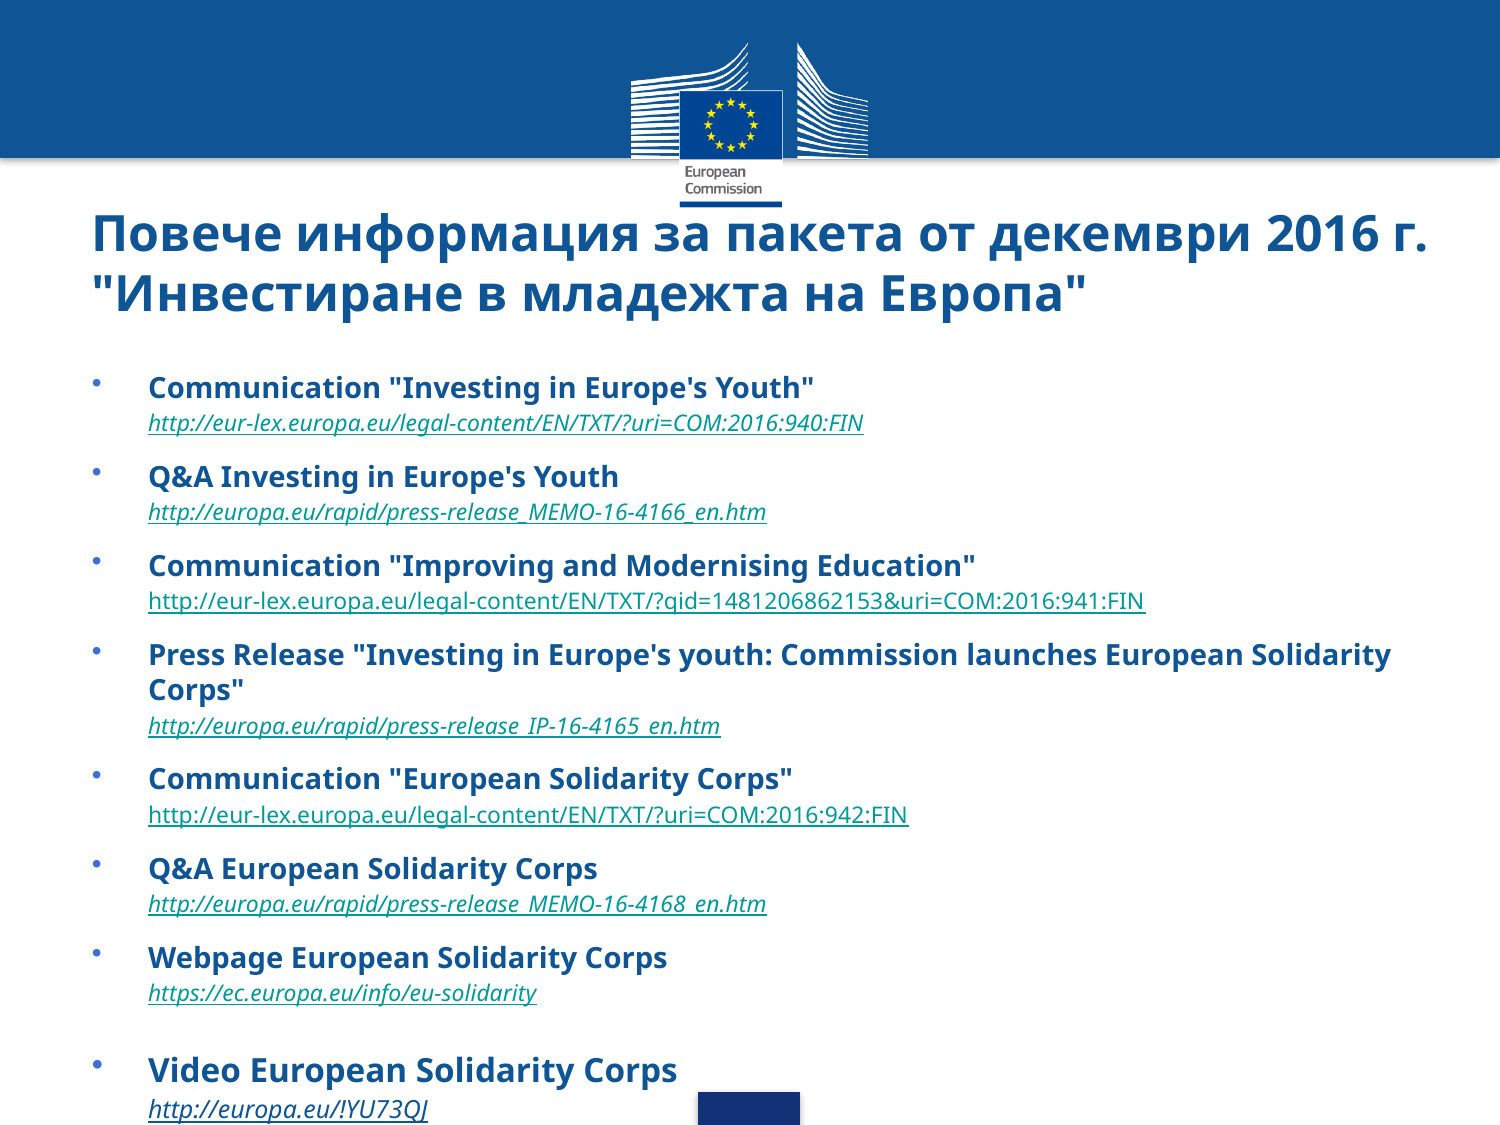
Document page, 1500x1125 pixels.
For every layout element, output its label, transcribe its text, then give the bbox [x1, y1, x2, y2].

list Communication "Investing in Europe's Youth" http://eur-lex.europa.eu/legal-content/EN/TXT/?uri=COM:2016:940:FIN Q&A Investing in Europe's Youth http://europa.eu/rapid/press-release_MEMO-16-4166_en.htm Communication "Improving and Modernising Education" http://eur-lex.europa.eu/legal-content/EN/TXT/?qid=1481206862153&uri=COM:2016:941:FIN Press Release "Investing in Europe's youth: Commission launches European Solidarity Corps" http://europa.eu/rapid/press-release_IP-16-4165_en.htm Communication "European Solidarity Corps" http://eur-lex.europa.eu/legal-content/EN/TXT/?uri=COM:2016:942:FIN Q&A European Solidarity Corps http://europa.eu/rapid/press-release_MEMO-16-4168_en.htm Webpage European Solidarity Corps https://ec.europa.eu/info/eu-solidarity Video European Solidarity Corps http://europa.eu/!YU73QJ [76, 361, 1495, 1024]
title Повече информация за пакета от декември 2016 г. "Инвестиране в младежта на Европа" [17, 184, 1471, 339]
picture [631, 42, 868, 184]
